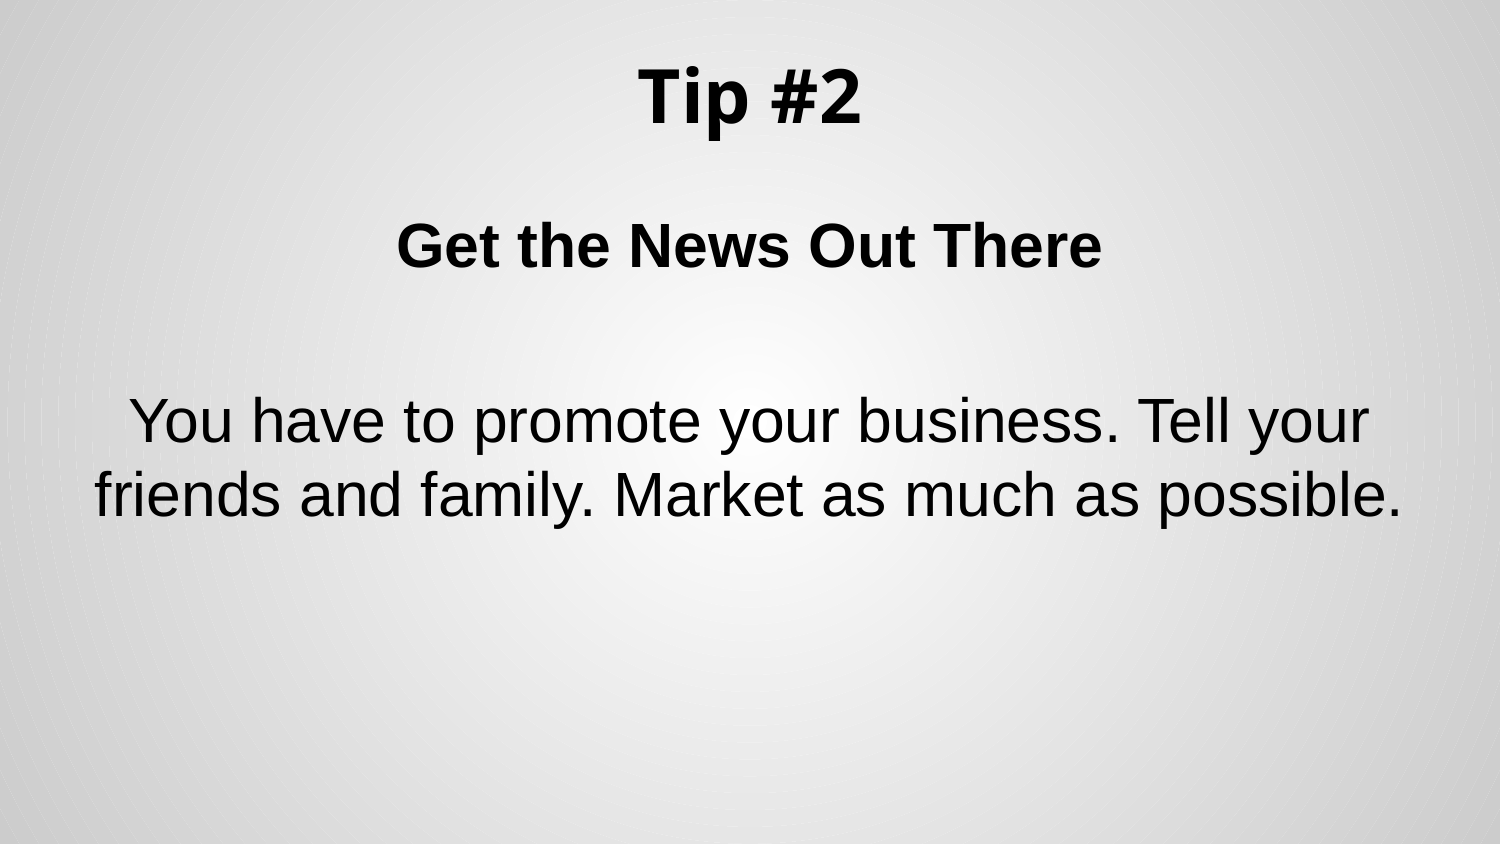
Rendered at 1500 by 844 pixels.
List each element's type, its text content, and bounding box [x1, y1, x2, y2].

list Get the News Out There You have to promote your business. Tell your friends and family. Market as much as possible. [75, 102, 1425, 832]
title Tip #2 [75, 12, 1425, 102]
